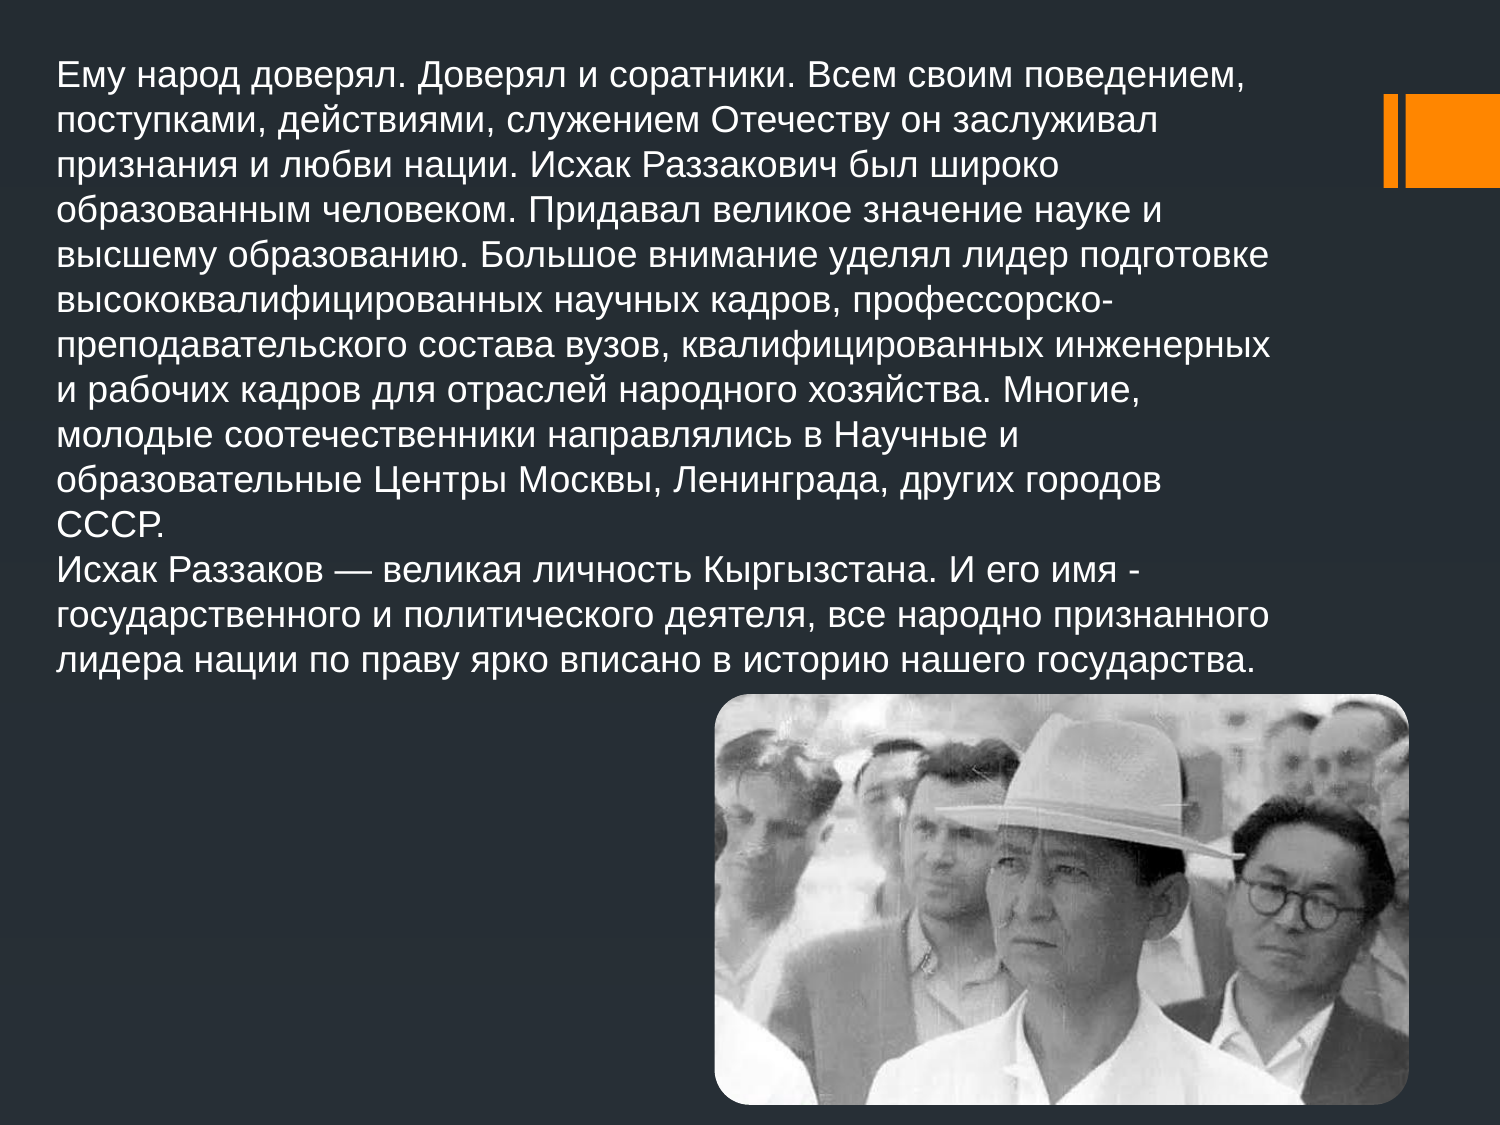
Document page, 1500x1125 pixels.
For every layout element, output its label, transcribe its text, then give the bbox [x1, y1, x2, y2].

picture [714, 693, 1410, 1106]
text_box Ему народ доверял. Доверял и соратники. Всем своим поведением, поступками, действиями, служением Отечеству он заслуживал признания и любви нации. Исхак Раззакович был широко образованным человеком. Придавал великое значение науке и высшему образованию. Большое внимание уделял лидер подготовке высококвалифицированных научных кадров, профессорско-преподавательского состава вузов, квалифицированных инженерных и рабочих кадров для отраслей народного хозяйства. Многие, молодые соотечественники направлялись в Научные и образовательные Центры Москвы, Ленинграда, других городов СССР. Исхак Раззаков — великая личность Кыргызстана. И его имя - государственного и политического деятеля, все народно признанного лидера нации по праву ярко вписано в историю нашего государства. [41, 42, 1291, 688]
